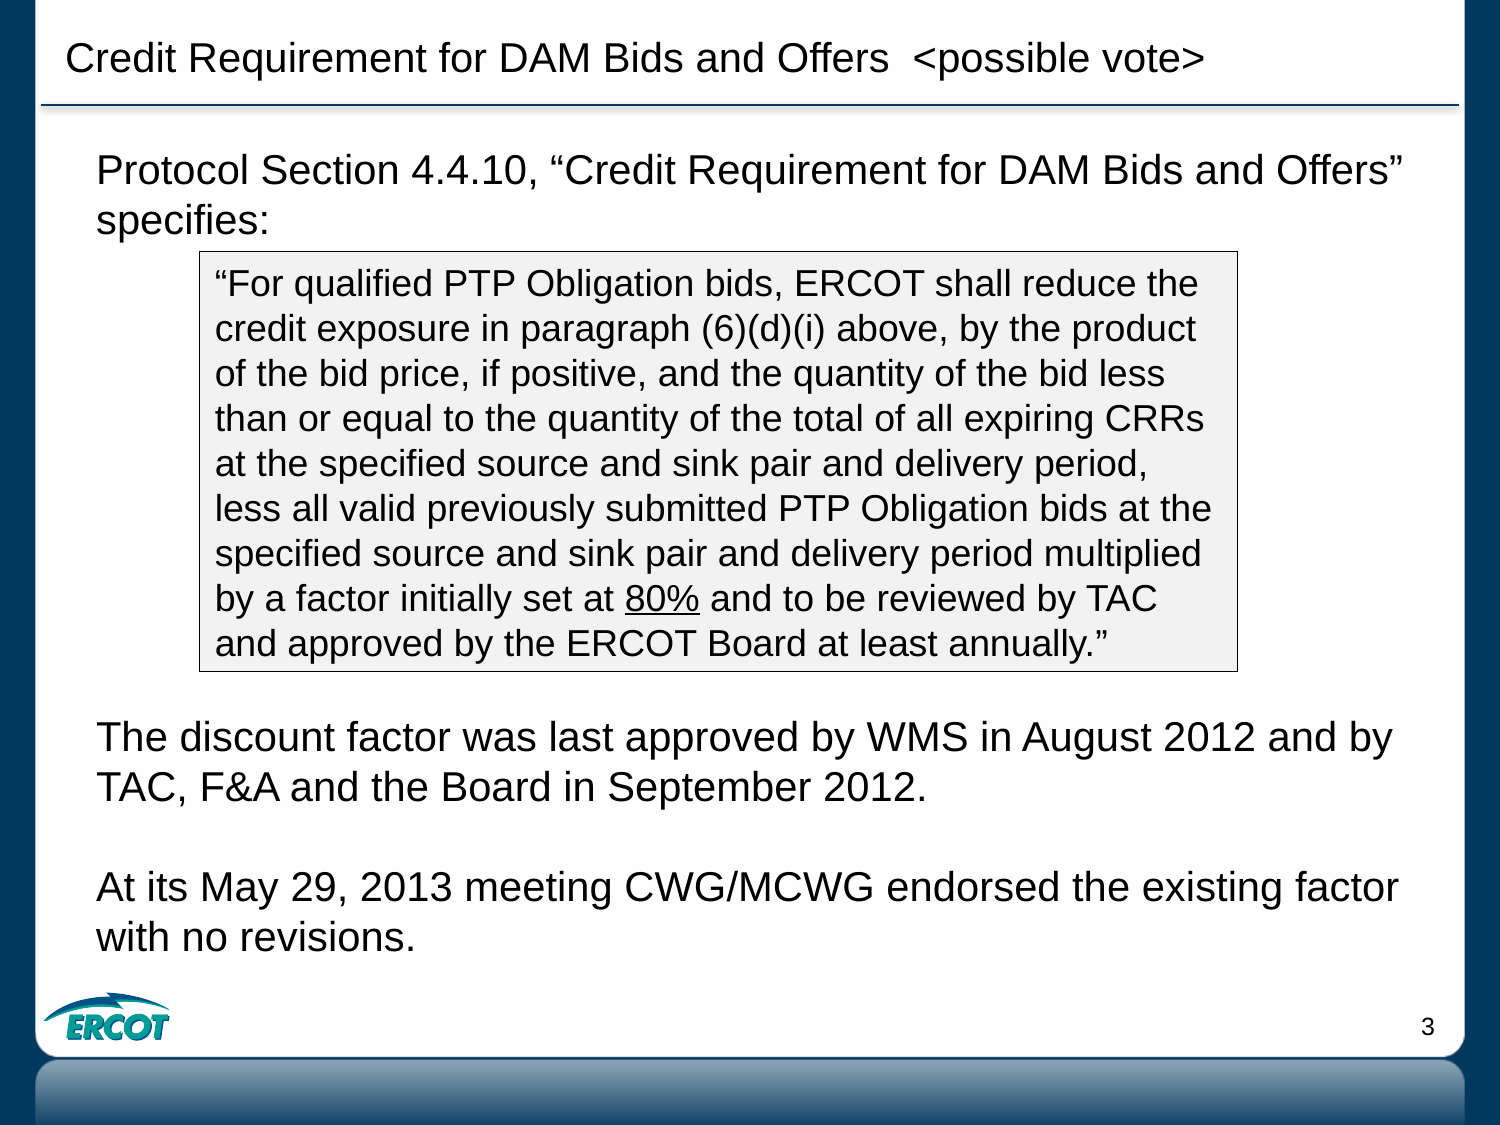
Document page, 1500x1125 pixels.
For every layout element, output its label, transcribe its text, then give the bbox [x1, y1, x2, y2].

text_box Credit Requirement for DAM Bids and Offers <possible vote> [49, 0, 1488, 111]
text_box Protocol Section 4.4.10, “Credit Requirement for DAM Bids and Offers” specifies: [81, 135, 1419, 251]
text_box The discount factor was last approved by WMS in August 2012 and by TAC, F&A and the Board in September 2012. At its May 29, 2013 meeting CWG/MCWG endorsed the existing factor with no revisions. [81, 702, 1419, 967]
text_box “For qualified PTP Obligation bids, ERCOT shall reduce the credit exposure in paragraph (6)(d)(i) above, by the product of the bid price, if positive, and the quantity of the bid less than or equal to the quantity of the total of all expiring CRRs at the specified source and sink pair and delivery period, less all valid previously submitted PTP Obligation bids at the specified source and sink pair and delivery period multiplied by a factor initially set at 80% and to be reviewed by TAC and approved by the ERCOT Board at least annually.” [199, 251, 1238, 672]
picture [35, 0, 1465, 1125]
